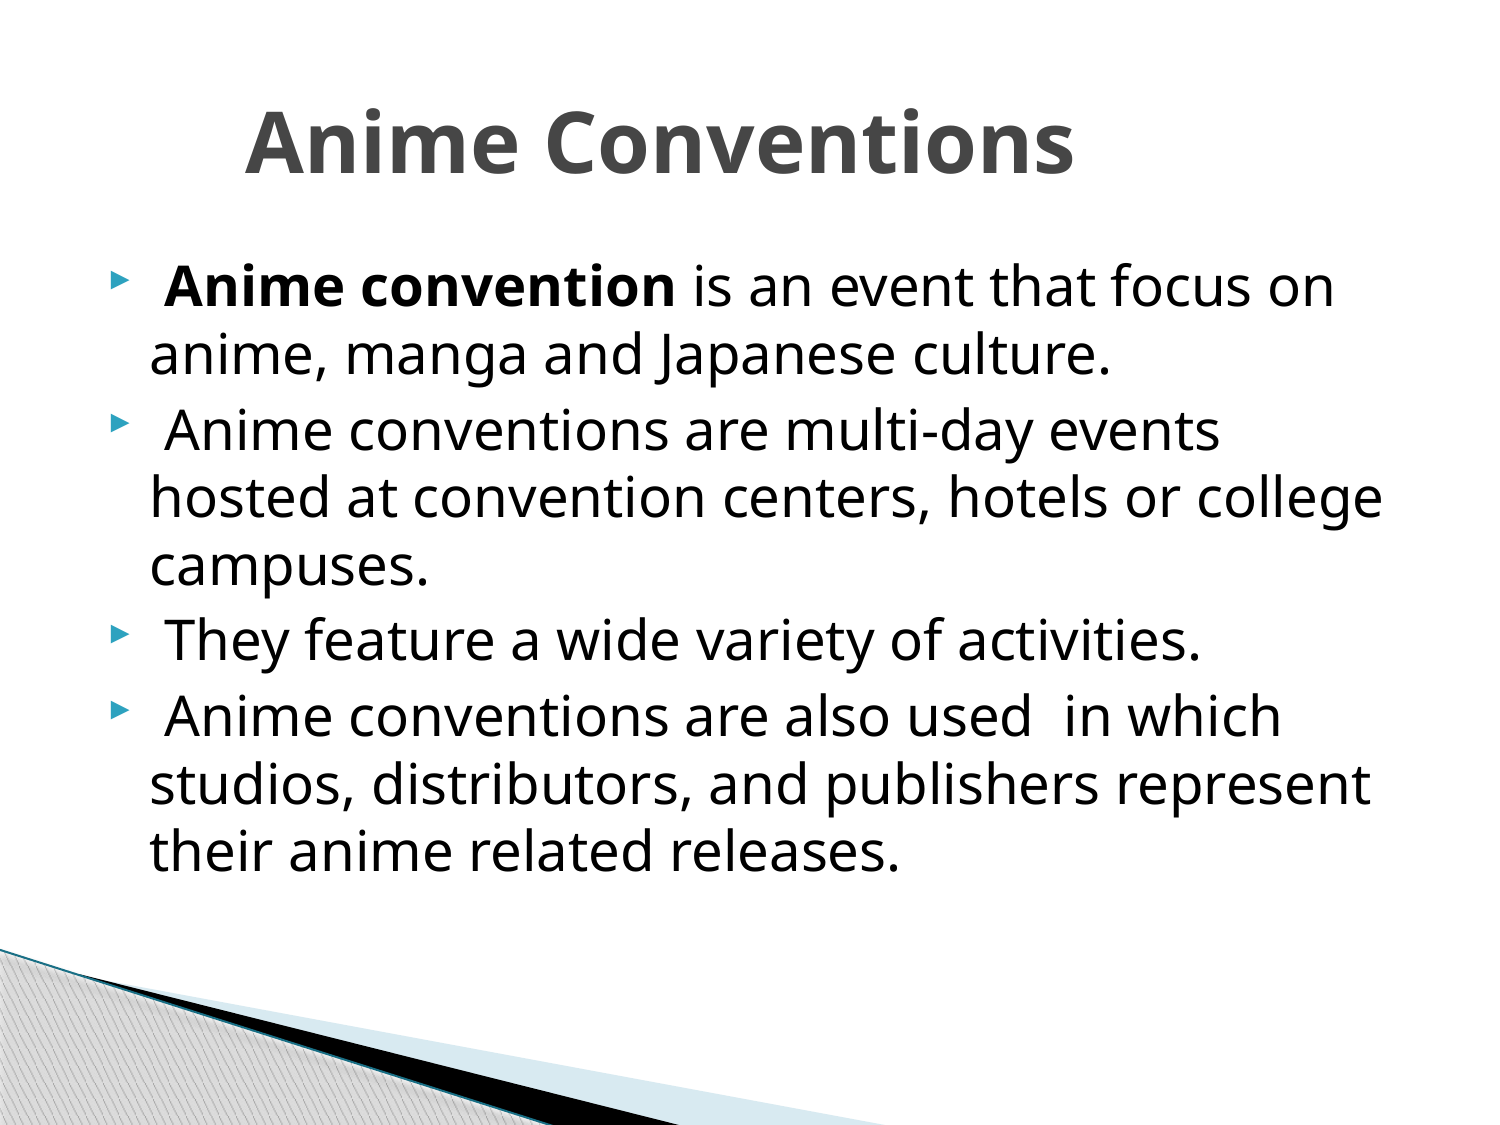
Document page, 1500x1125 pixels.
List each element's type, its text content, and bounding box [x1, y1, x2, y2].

title Anime Conventions [75, 45, 1425, 233]
list Anime convention is an event that focus on anime, manga and Japanese culture. Anime conventions are multi-day events hosted at convention centers, hotels or college campuses. They feature a wide variety of activities. Anime conventions are also used in which studios, distributors, and publishers represent their anime related releases. [75, 243, 1425, 986]
